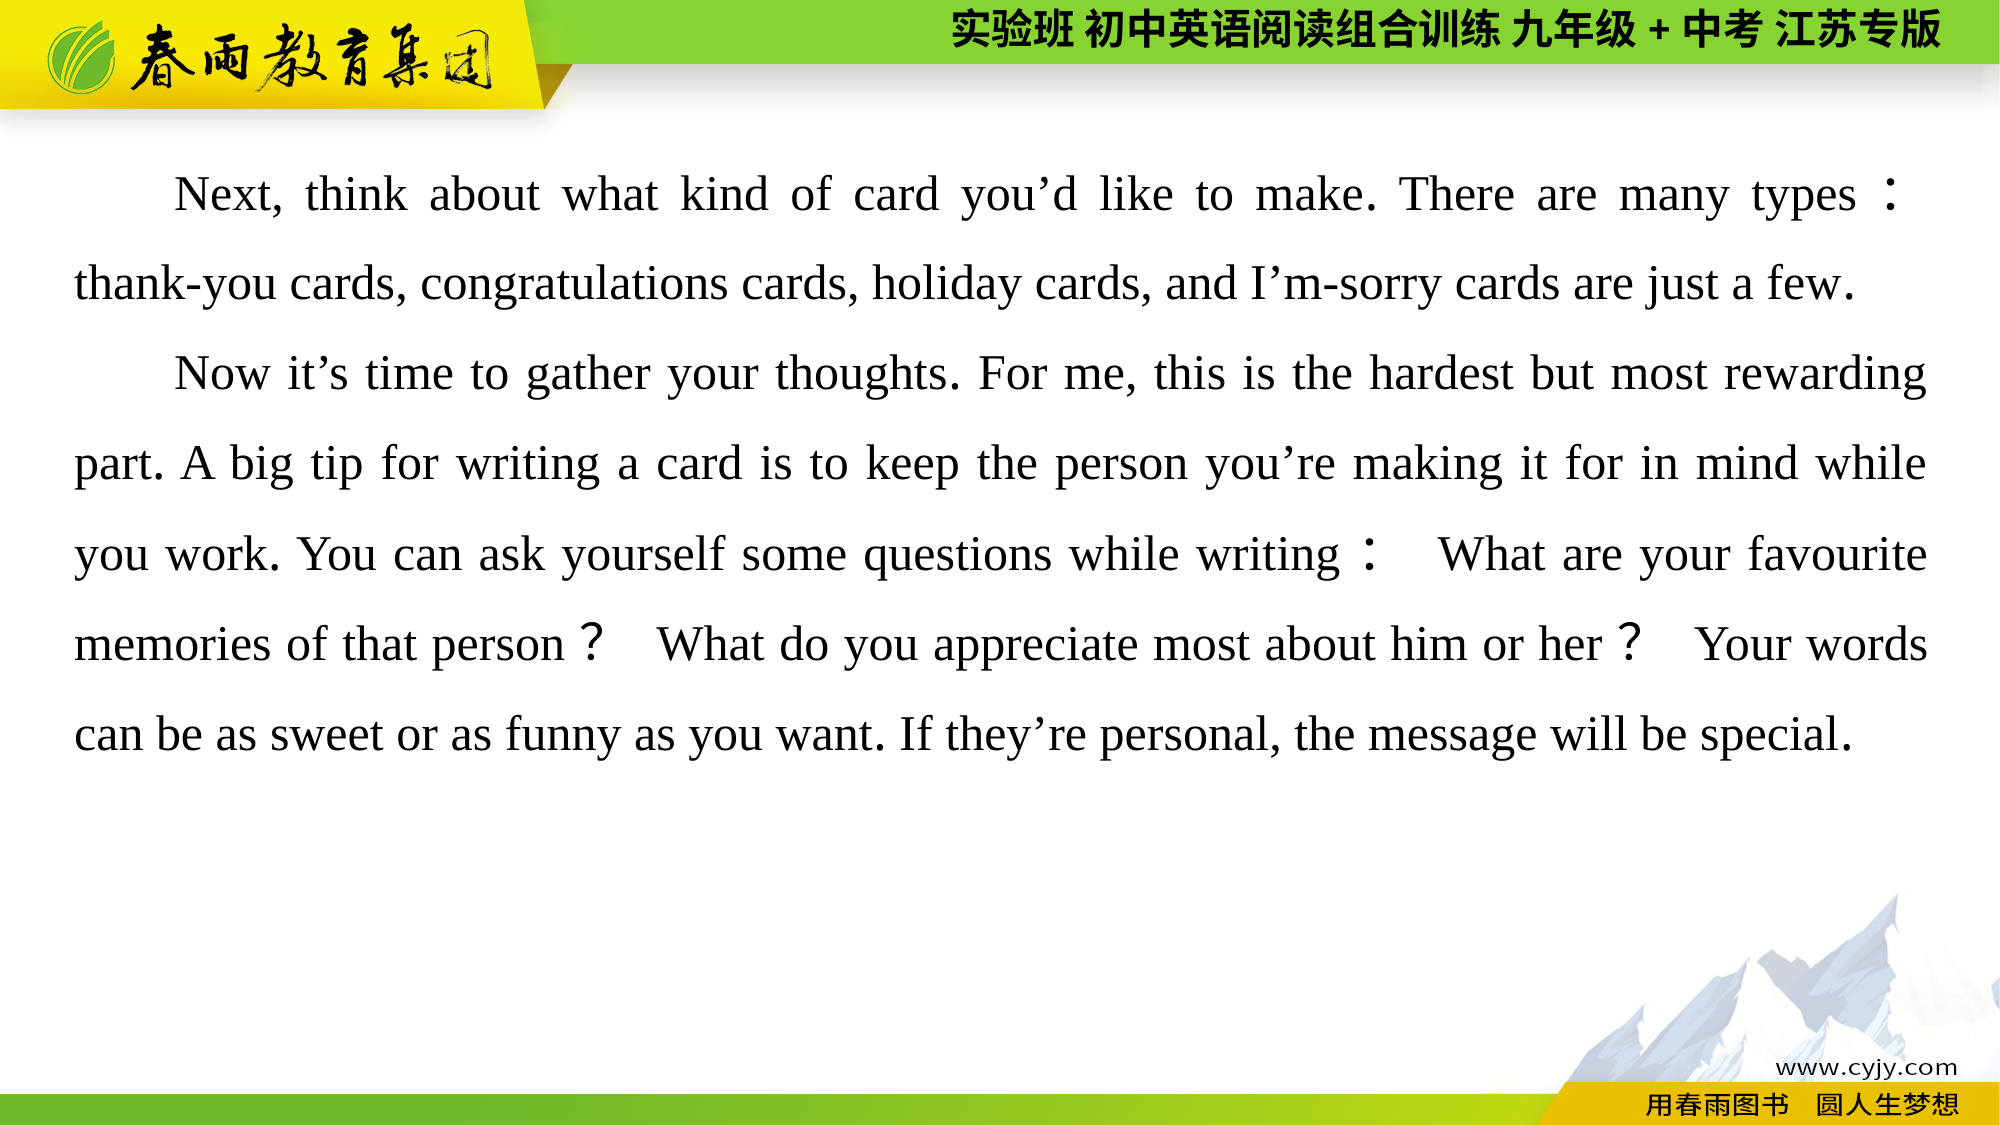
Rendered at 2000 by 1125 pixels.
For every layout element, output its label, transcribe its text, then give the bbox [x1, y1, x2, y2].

picture [0, 0, 2000, 1125]
list Next, think about what kind of card you’d like to make. There are many types： thank-you cards, congratulations cards, holiday cards, and I’m-sorry cards are just a few. Now it’s time to gather your thoughts. For me, this is the hardest but most rewarding part. A big tip for writing a card is to keep the person you’re making it for in mind while you work. You can ask yourself some questions while writing： What are your favourite memories of that person？ What do you appreciate most about him or her？ Your words can be as sweet or as funny as you want. If they’re personal, the message will be special. [59, 122, 1944, 763]
